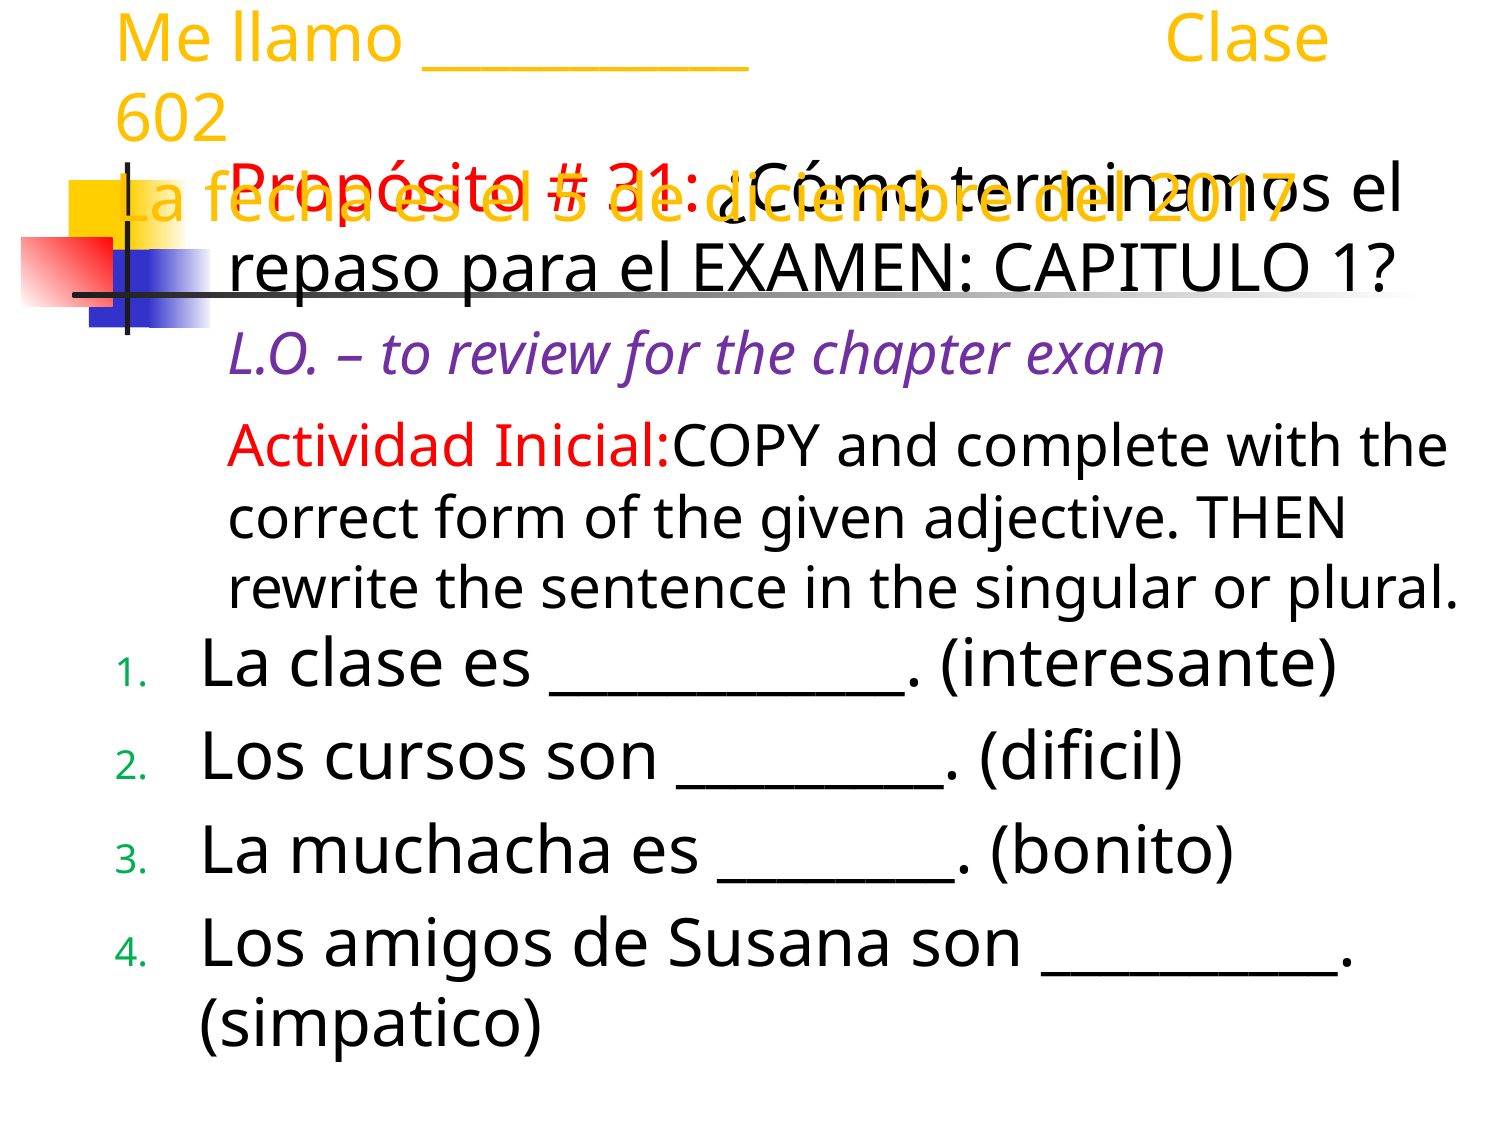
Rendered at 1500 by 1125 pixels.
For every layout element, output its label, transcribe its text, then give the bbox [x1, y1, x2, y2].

text_box La clase es ____________. (interesante) Los cursos son _________. (dificil) La muchacha es ________. (bonito) Los amigos de Susana son __________. (simpatico) [99, 612, 1438, 1113]
text_box Propósito # 31: ¿Cómo terminamos el repaso para el EXAMEN: CAPITULO 1? L.O. – to review for the chapter exam Actividad Inicial:COPY and complete with the correct form of the given adjective. THEN rewrite the sentence in the singular or plural. [212, 137, 1500, 563]
text_box Me llamo ___________ Clase 602 La fecha es el 5 de diciembre del 2017 [99, 0, 1475, 175]
